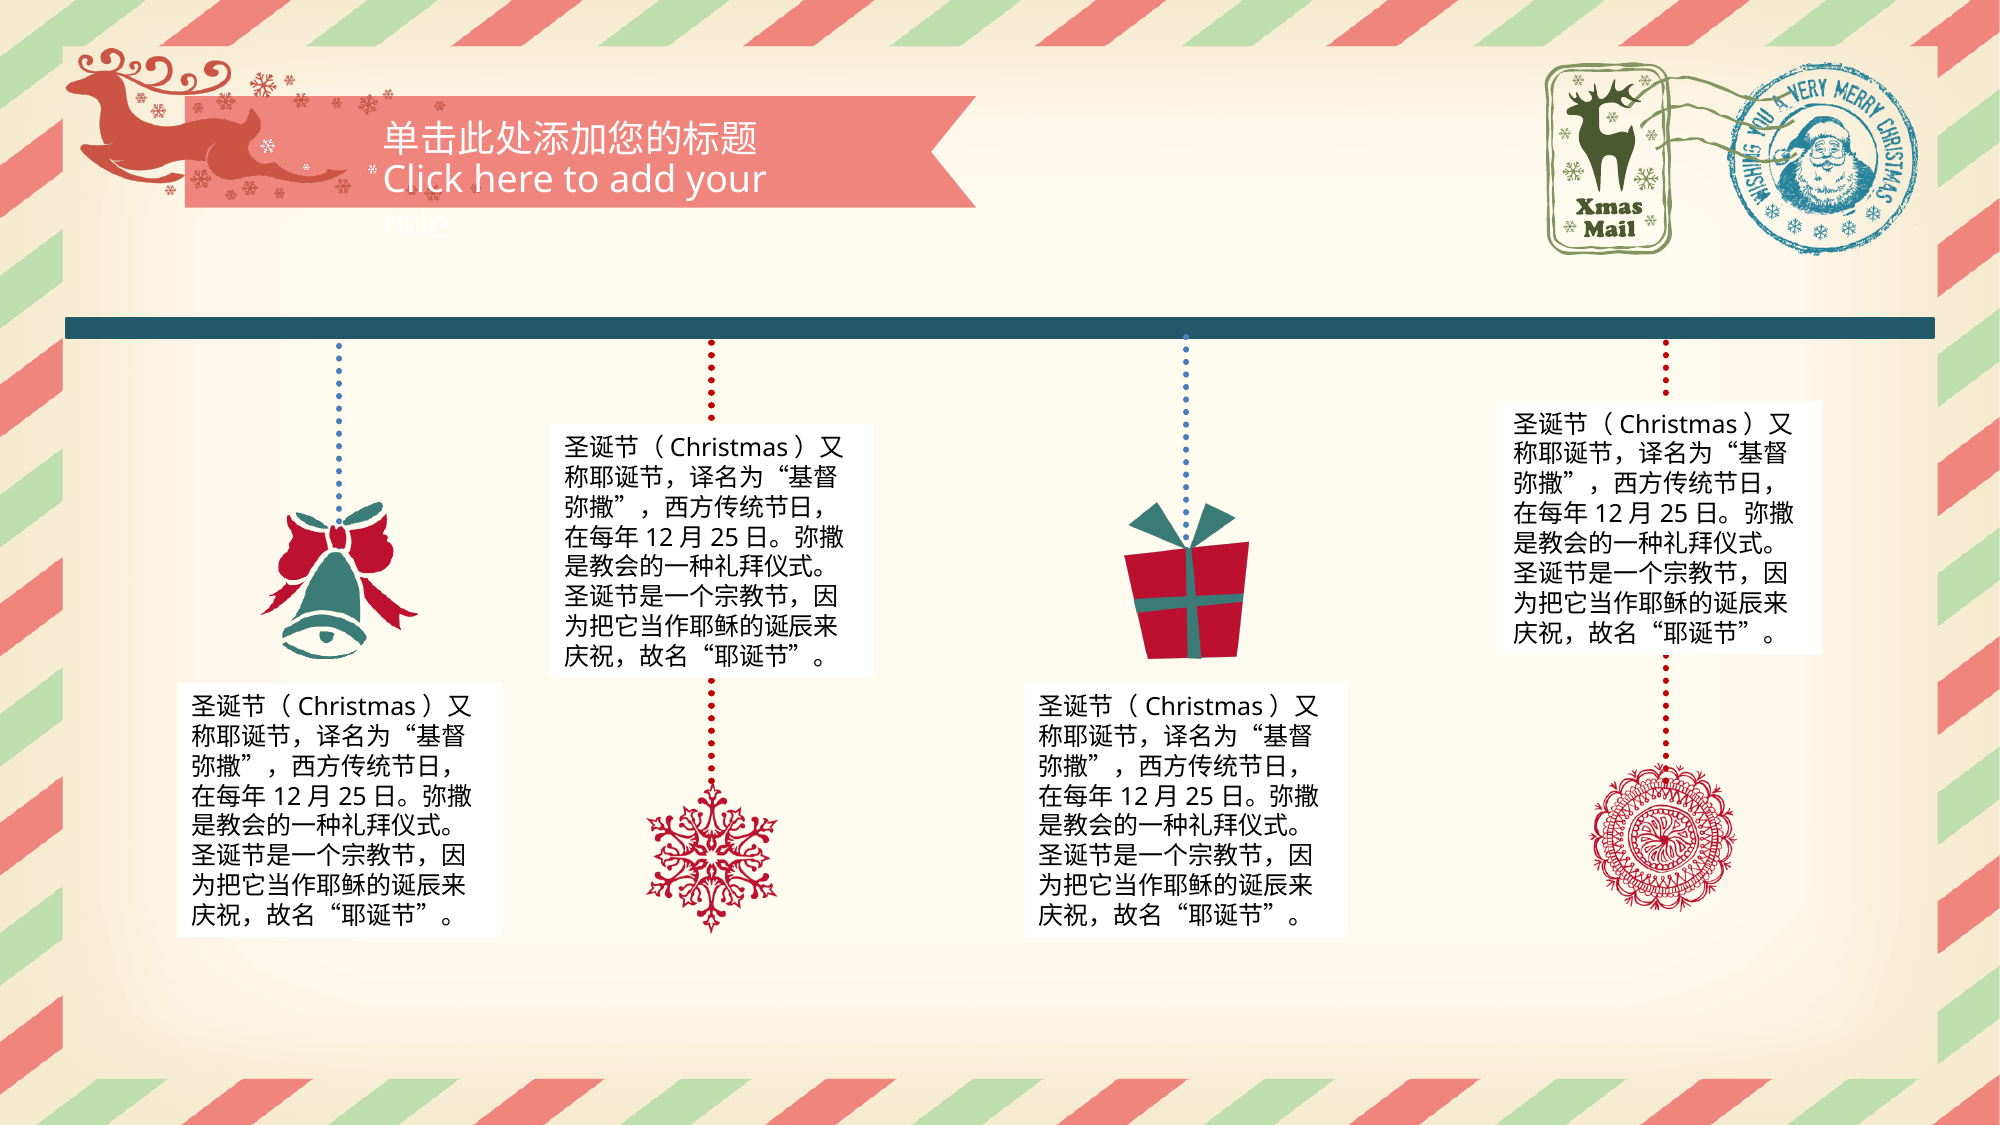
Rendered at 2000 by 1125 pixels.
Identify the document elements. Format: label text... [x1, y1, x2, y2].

text_box 圣诞节（Christmas）又称耶诞节，译名为“基督弥撒”，西方传统节日，在每年12月25日。弥撒是教会的一种礼拜仪式。圣诞节是一个宗教节，因为把它当作耶稣的诞辰来庆祝，故名“耶诞节”。 [1024, 682, 1349, 938]
text_box 圣诞节（Christmas）又称耶诞节，译名为“基督弥撒”，西方传统节日，在每年12月25日。弥撒是教会的一种礼拜仪式。圣诞节是一个宗教节，因为把它当作耶稣的诞辰来庆祝，故名“耶诞节”。 [1498, 400, 1661, 655]
text_box Click here to add your title [367, 147, 823, 253]
picture [0, 0, 2000, 1125]
text_box 圣诞节（Christmas）又称耶诞节，译名为“基督弥撒”，西方传统节日，在每年12月25日。弥撒是教会的一种礼拜仪式。圣诞节是一个宗教节，因为把它当作耶稣的诞辰来庆祝，故名“耶诞节”。 [177, 682, 502, 938]
text_box [485, 93, 979, 210]
text_box 圣诞节（Christmas）又称耶诞节，译名为“基督弥撒”，西方传统节日，在每年12月25日。弥撒是教会的一种礼拜仪式。圣诞节是一个宗教节，因为把它当作耶稣的诞辰来庆祝，故名“耶诞节”。 [549, 423, 707, 679]
text_box 圣诞节（Christmas）又称耶诞节，译名为“基督弥撒”，西方传统节日，在每年12月25日。弥撒是教会的一种礼拜仪式。圣诞节是一个宗教节，因为把它当作耶稣的诞辰来庆祝，故名“耶诞节”。 [716, 423, 874, 679]
text_box [65, 317, 1935, 339]
text_box 圣诞节（Christmas）又称耶诞节，译名为“基督弥撒”，西方传统节日，在每年12月25日。弥撒是教会的一种礼拜仪式。圣诞节是一个宗教节，因为把它当作耶稣的诞辰来庆祝，故名“耶诞节”。 [1670, 400, 1823, 655]
text_box 单击此处添加您的标题 [485, 107, 823, 147]
